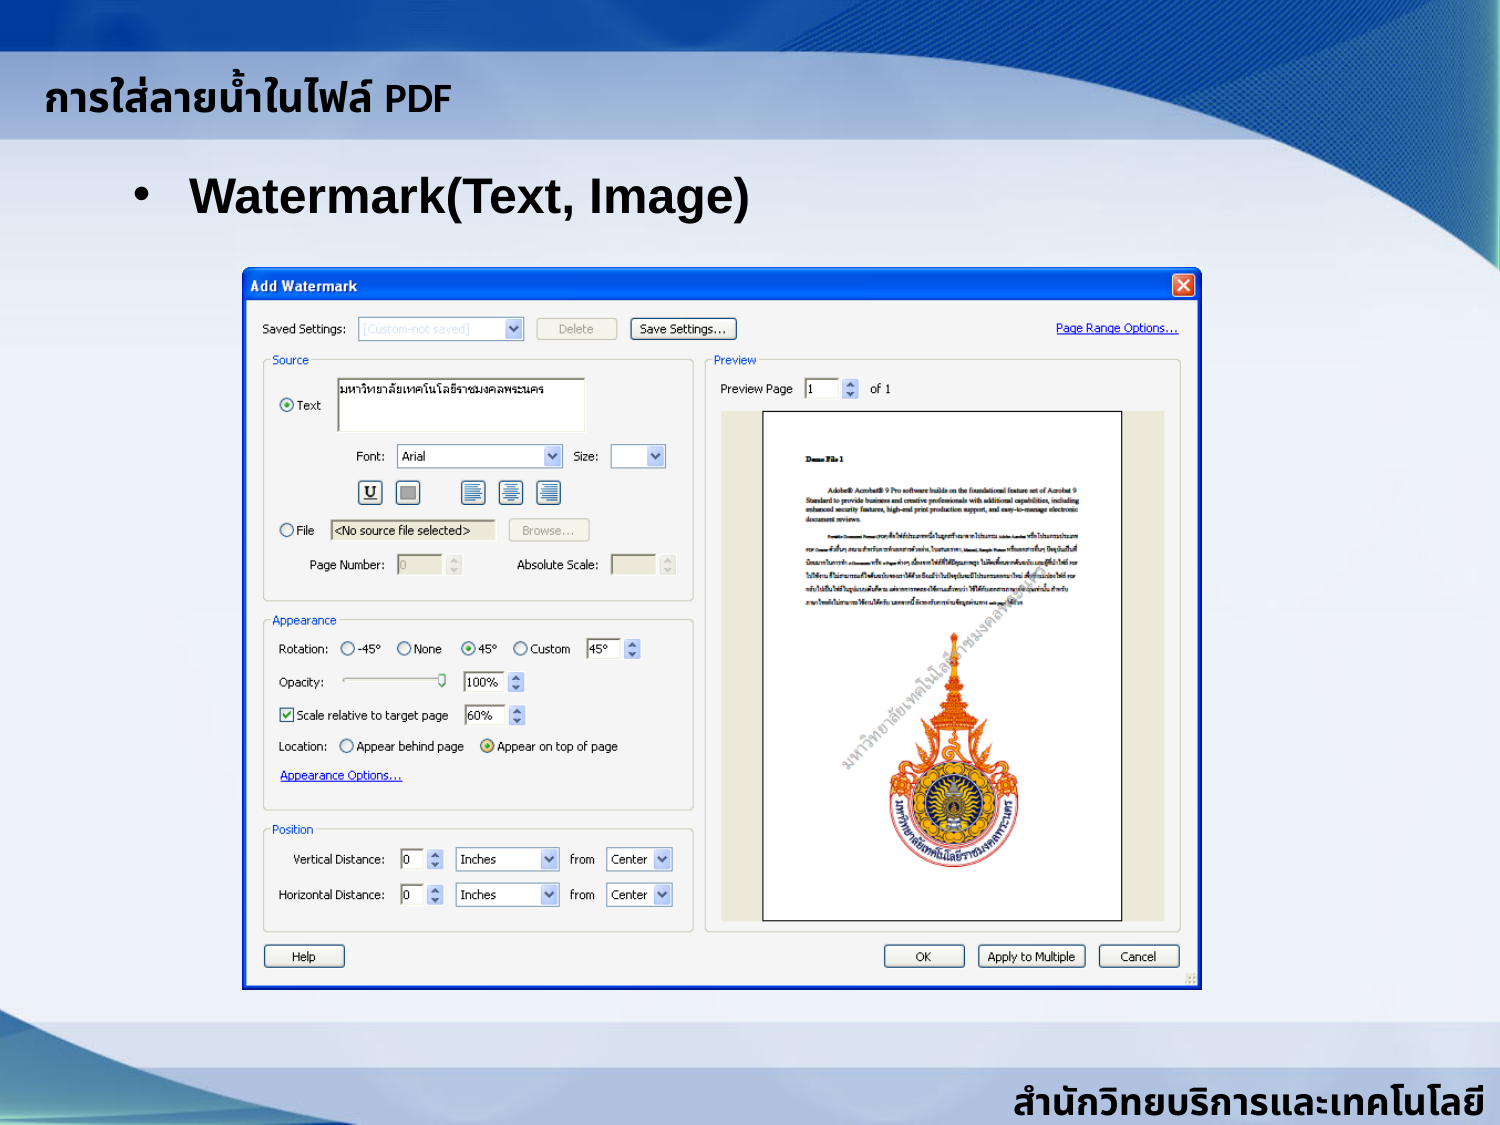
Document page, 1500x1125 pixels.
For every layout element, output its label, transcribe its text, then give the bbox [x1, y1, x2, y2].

text_box Watermark(Text, Image) [118, 155, 1252, 231]
text_box การใส่ลายน้ำในไฟล์ PDF [29, 54, 845, 138]
picture [0, 0, 1500, 1125]
text_box สำนักวิทยบริการและเทคโนโลยีสารสนเทศ [998, 1070, 1500, 1125]
